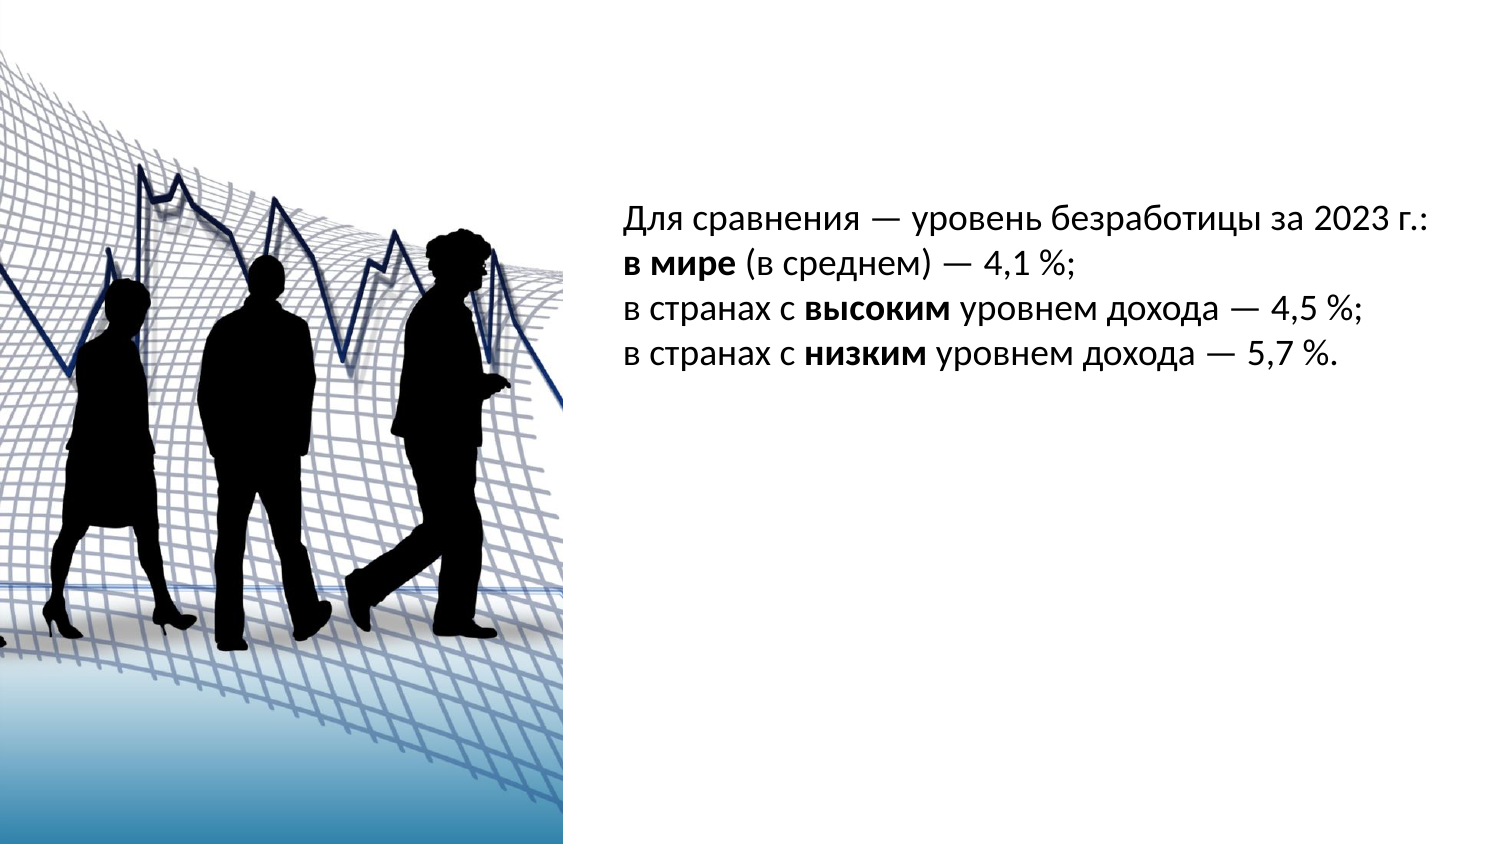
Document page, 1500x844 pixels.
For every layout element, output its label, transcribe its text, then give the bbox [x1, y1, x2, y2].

text_box Для сравнения — уровень безработицы за 2023 г.: в мире (в среднем) — 4,1 %; в странах с высоким уровнем дохода — 4,5 %; в странах с низким уровнем дохода — 5,7 %. [608, 185, 1447, 471]
picture [0, 0, 563, 844]
